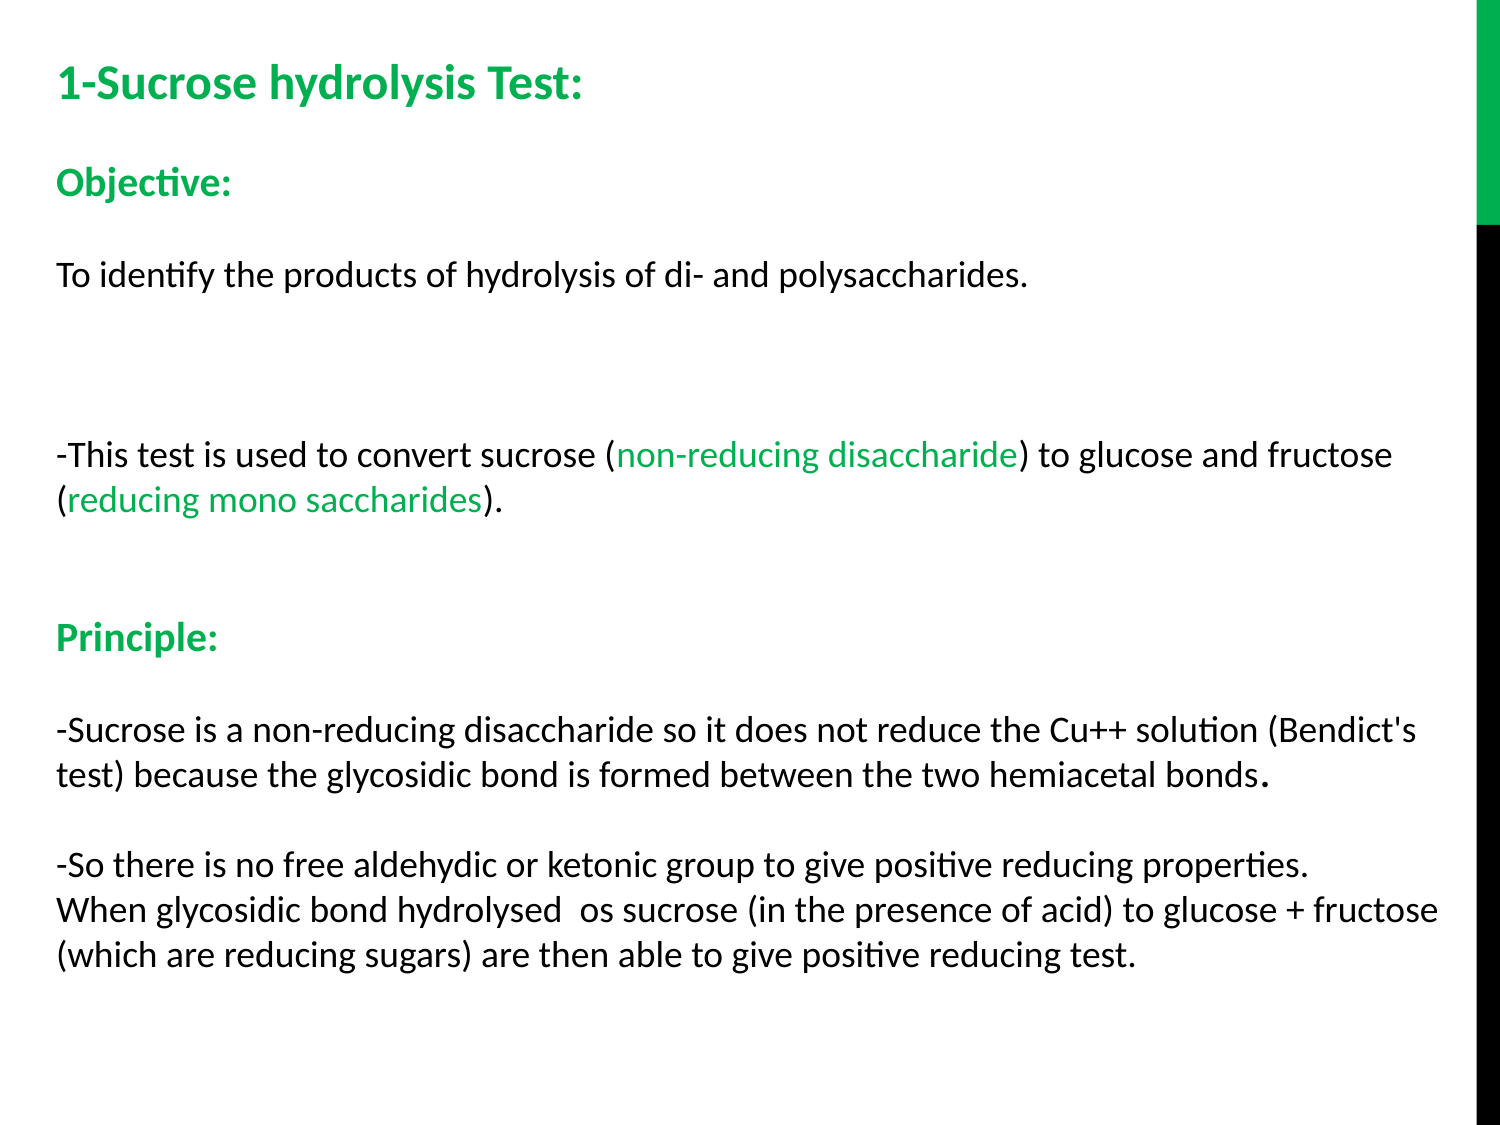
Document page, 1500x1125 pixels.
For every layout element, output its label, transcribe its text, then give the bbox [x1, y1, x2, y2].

text_box 1-Sucrose hydrolysis Test: Objective: To identify the products of hydrolysis of di- and polysaccharides. -This test is used to convert sucrose (non-reducing disaccharide) to glucose and fructose (reducing mono saccharides). Principle: -Sucrose is a non-reducing disaccharide so it does not reduce the Cu++ solution (Bendict's test) because the glycosidic bond is formed between the two hemiacetal bonds. -So there is no free aldehydic or ketonic group to give positive reducing properties. When glycosidic bond hydrolysed os sucrose (in the presence of acid) to glucose + fructose (which are reducing sugars) are then able to give positive reducing test. [41, 42, 1483, 1073]
